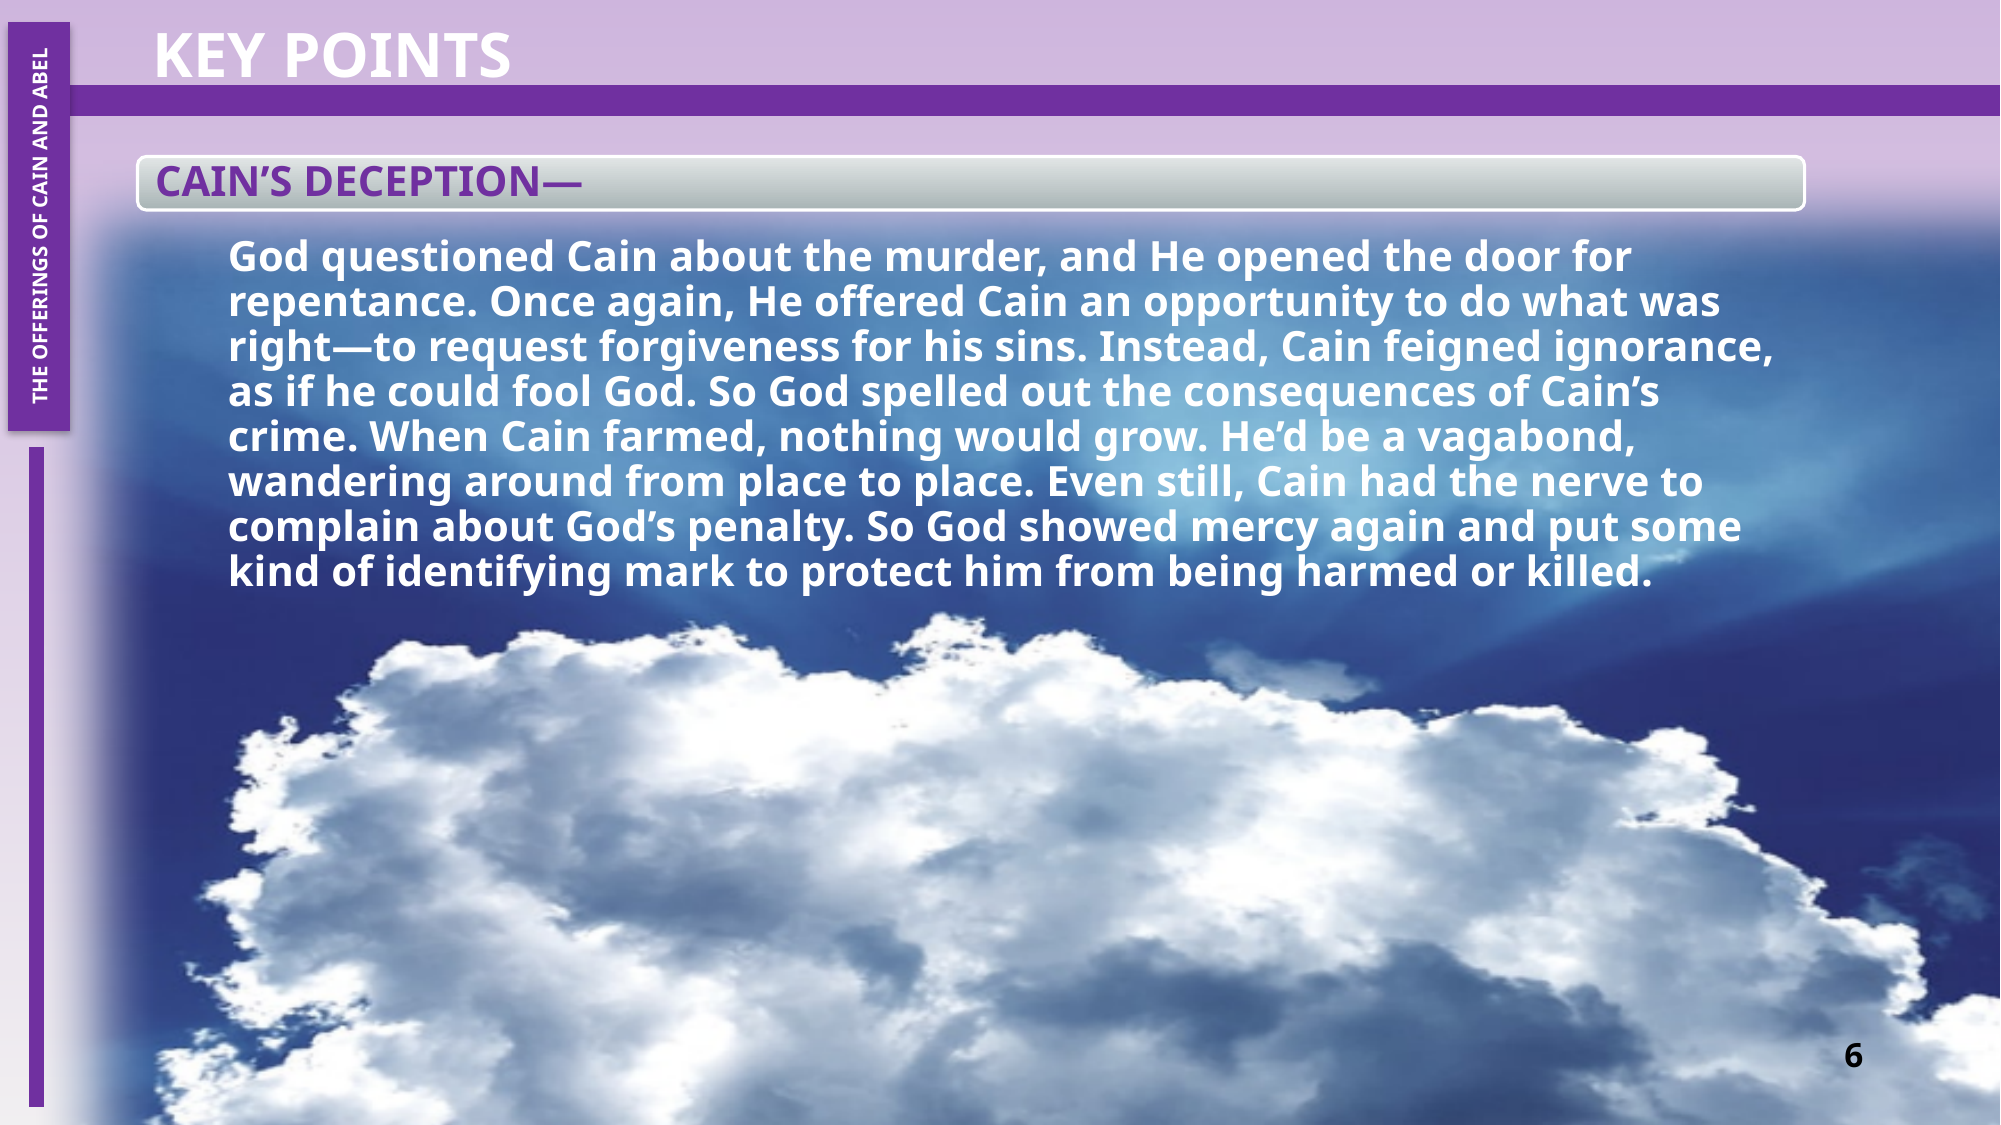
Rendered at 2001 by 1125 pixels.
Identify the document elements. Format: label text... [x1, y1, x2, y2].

text_box Key Points [137, 17, 1863, 99]
picture [36, 157, 2000, 1125]
text_box The Offerings of Cain and Abel [8, 22, 71, 431]
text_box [136, 155, 1806, 679]
